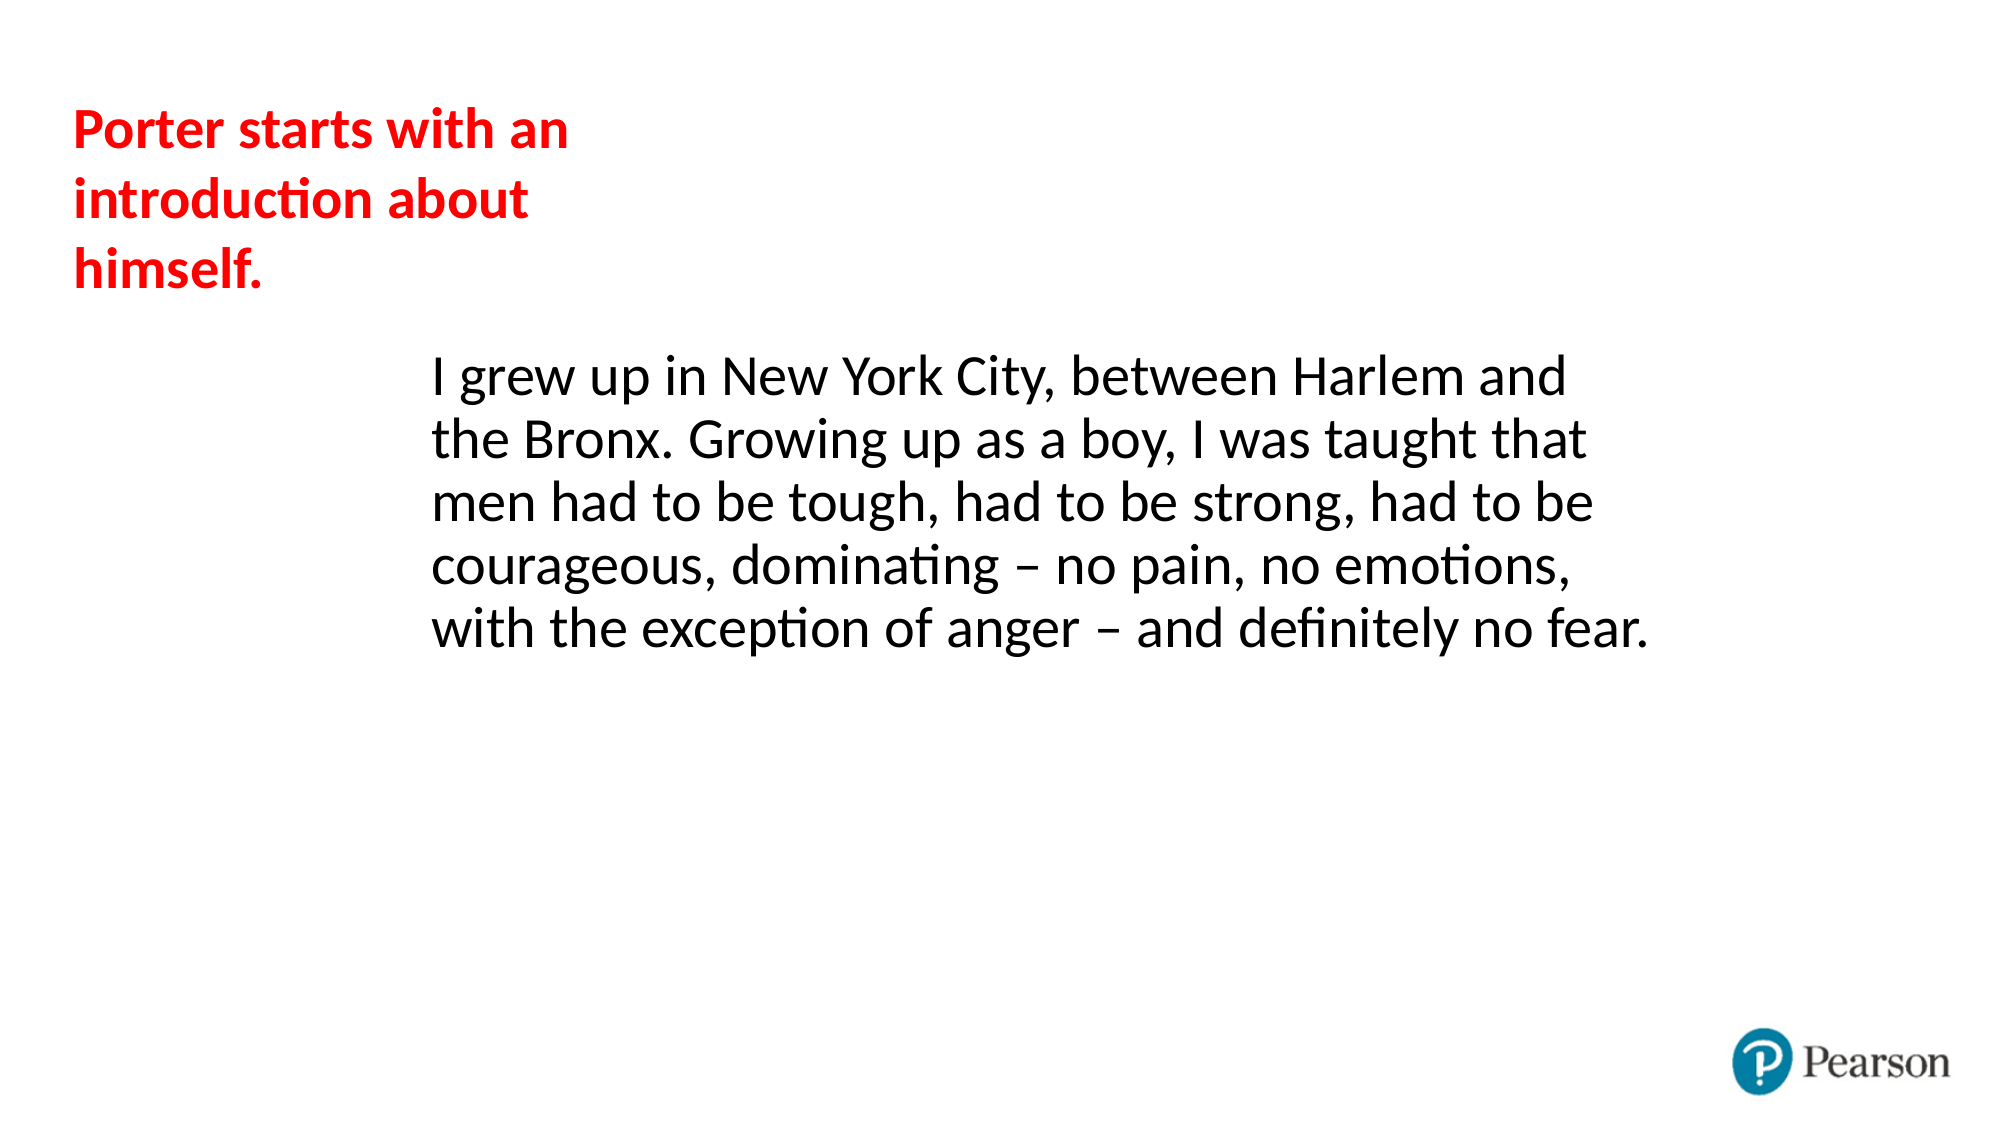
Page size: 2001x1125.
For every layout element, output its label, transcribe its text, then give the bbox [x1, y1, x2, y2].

text_box Porter starts with an introduction about himself. [59, 82, 664, 308]
picture [1722, 1013, 1961, 1106]
list I grew up in New York City, between Harlem and the Bronx. Growing up as a boy, I was taught that men had to be tough, had to be strong, had to be courageous, dominating – no pain, no emotions, with the exception of anger – and definitely no fear. [416, 337, 1675, 696]
